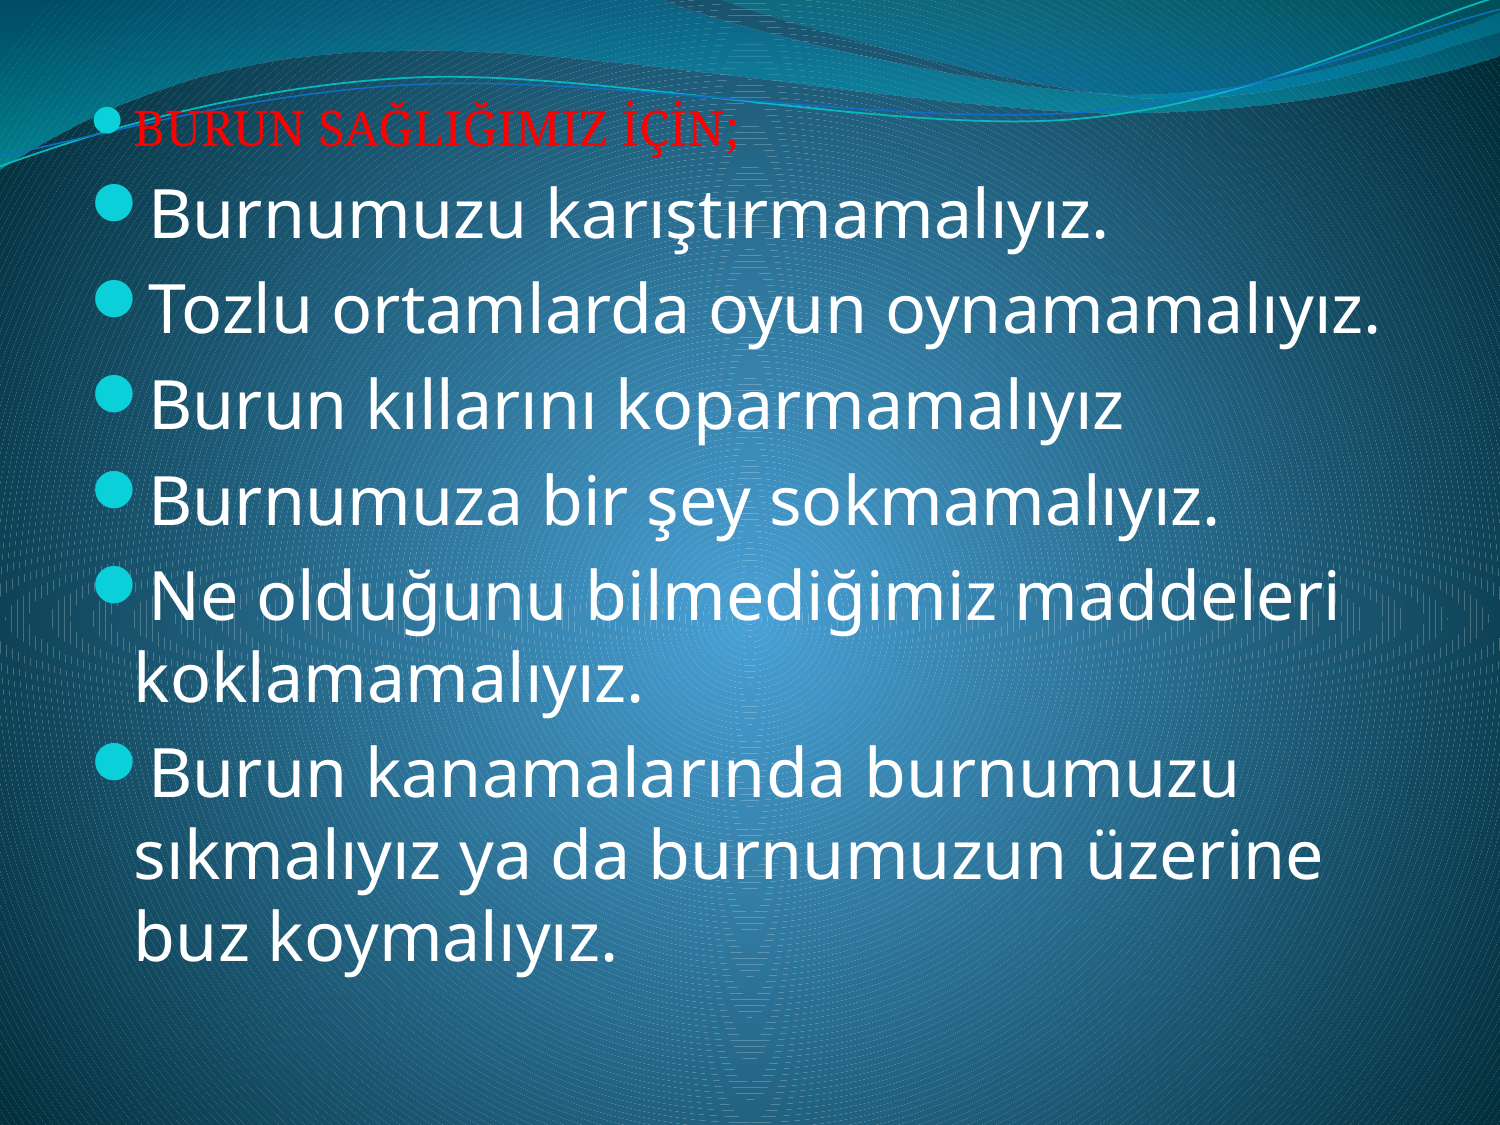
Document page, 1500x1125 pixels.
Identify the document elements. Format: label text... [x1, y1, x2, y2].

list BURUN SAĞLIĞIMIZ İÇİN; Burnumuzu karıştırmamalıyız. Tozlu ortamlarda oyun oynamamalıyız. Burun kıllarını koparmamalıyız Burnumuza bir şey sokmamalıyız. Ne olduğunu bilmediğimiz maddeleri koklamamalıyız. Burun kanamalarında burnumuzu sıkmalıyız ya da burnumuzun üzerine buz koymalıyız. [75, 90, 1425, 1038]
